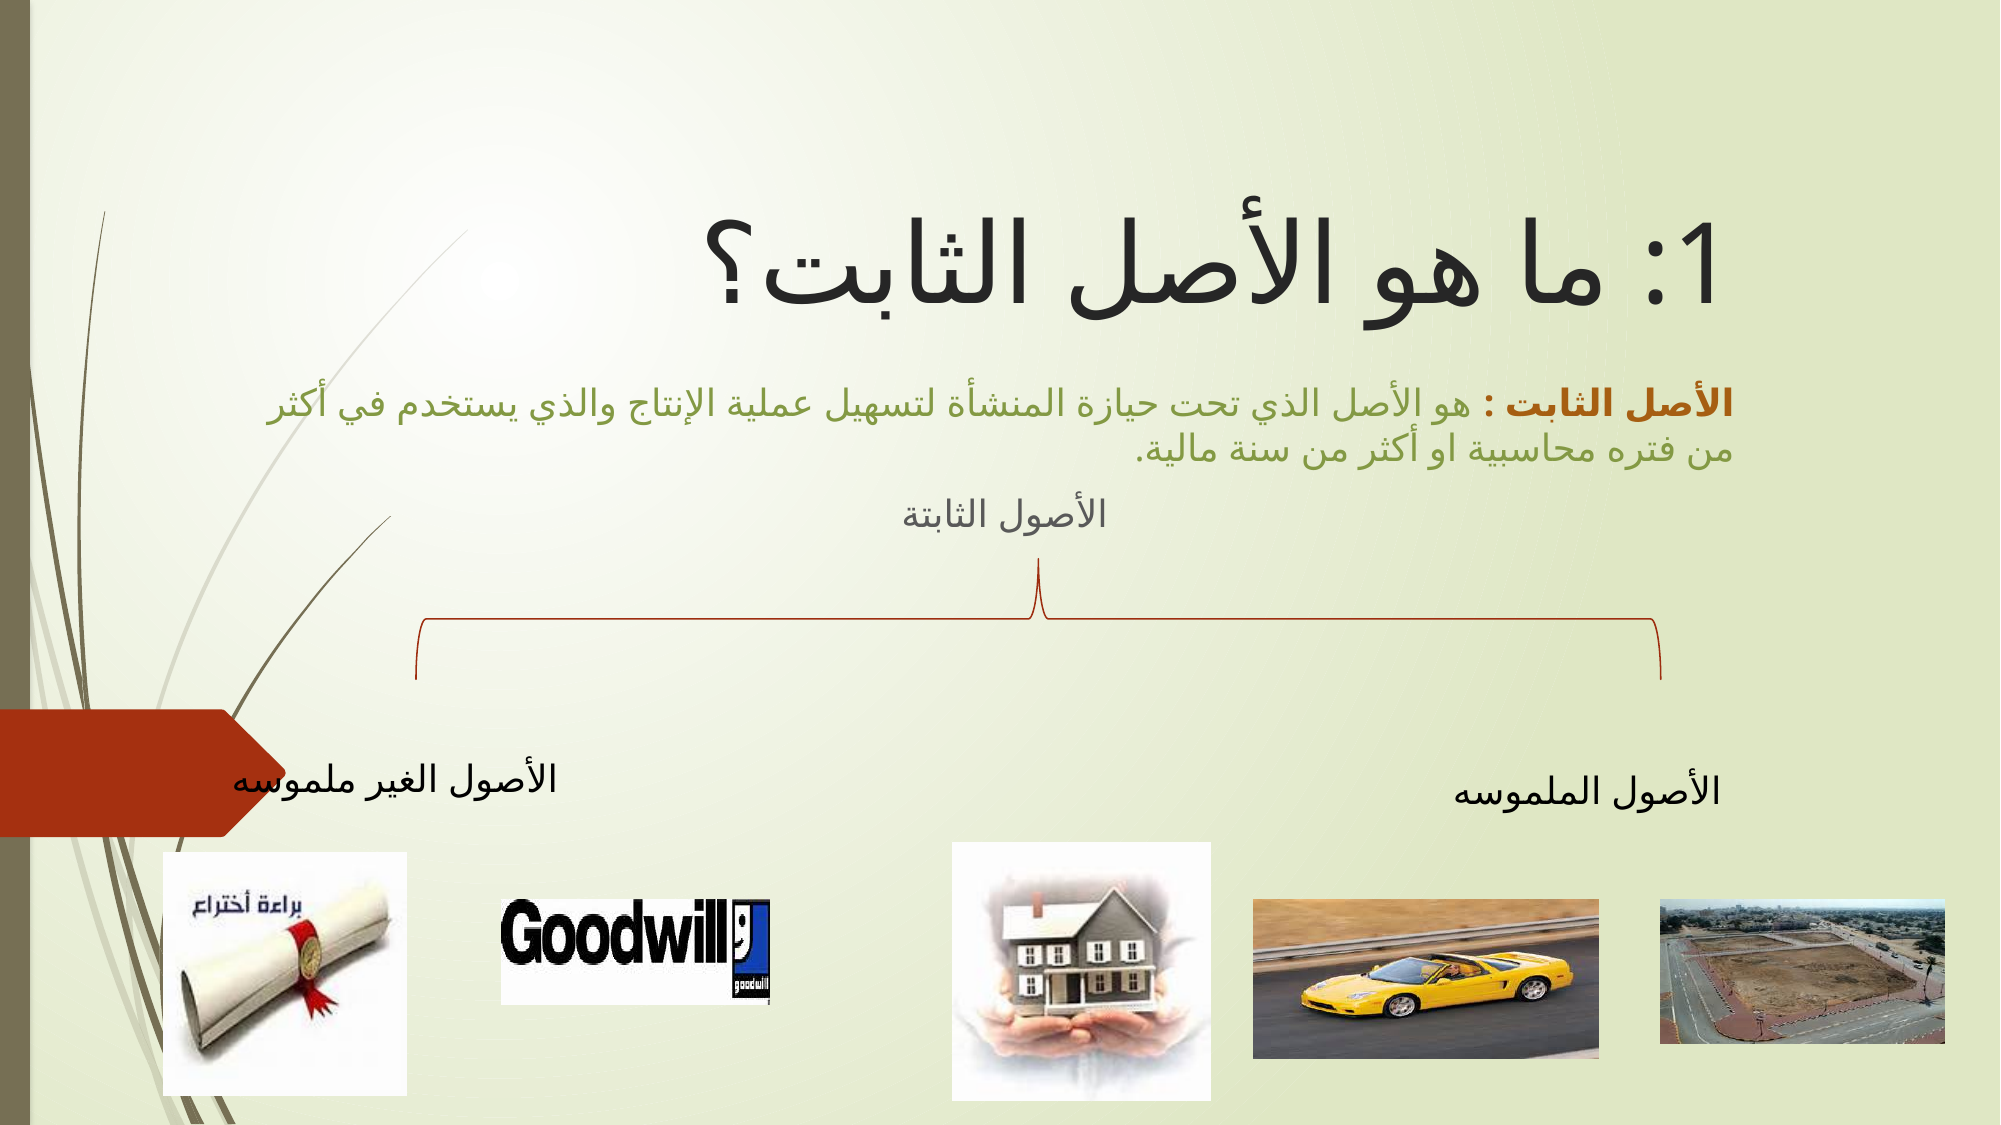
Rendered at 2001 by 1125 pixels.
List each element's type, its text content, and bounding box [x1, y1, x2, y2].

subtitle الأصل الثابت : هو الأصل الذي تحت حيازة المنشأة لتسهيل عملية الإنتاج والذي يستخدم في أكثر من فتره محاسبية او أكثر من سنة مالية. الأصول الثابتة [249, 371, 1750, 863]
picture [501, 899, 770, 1005]
title 1: ما هو الأصل الثابت؟ [249, 77, 1750, 371]
text_box الأصول الغير ملموسه [217, 747, 615, 808]
picture [1660, 899, 1946, 1044]
picture [951, 842, 1211, 1101]
text_box [415, 557, 1662, 681]
picture [1253, 899, 1599, 1059]
picture [163, 852, 407, 1096]
text_box الأصول الملموسه [1438, 759, 1836, 819]
